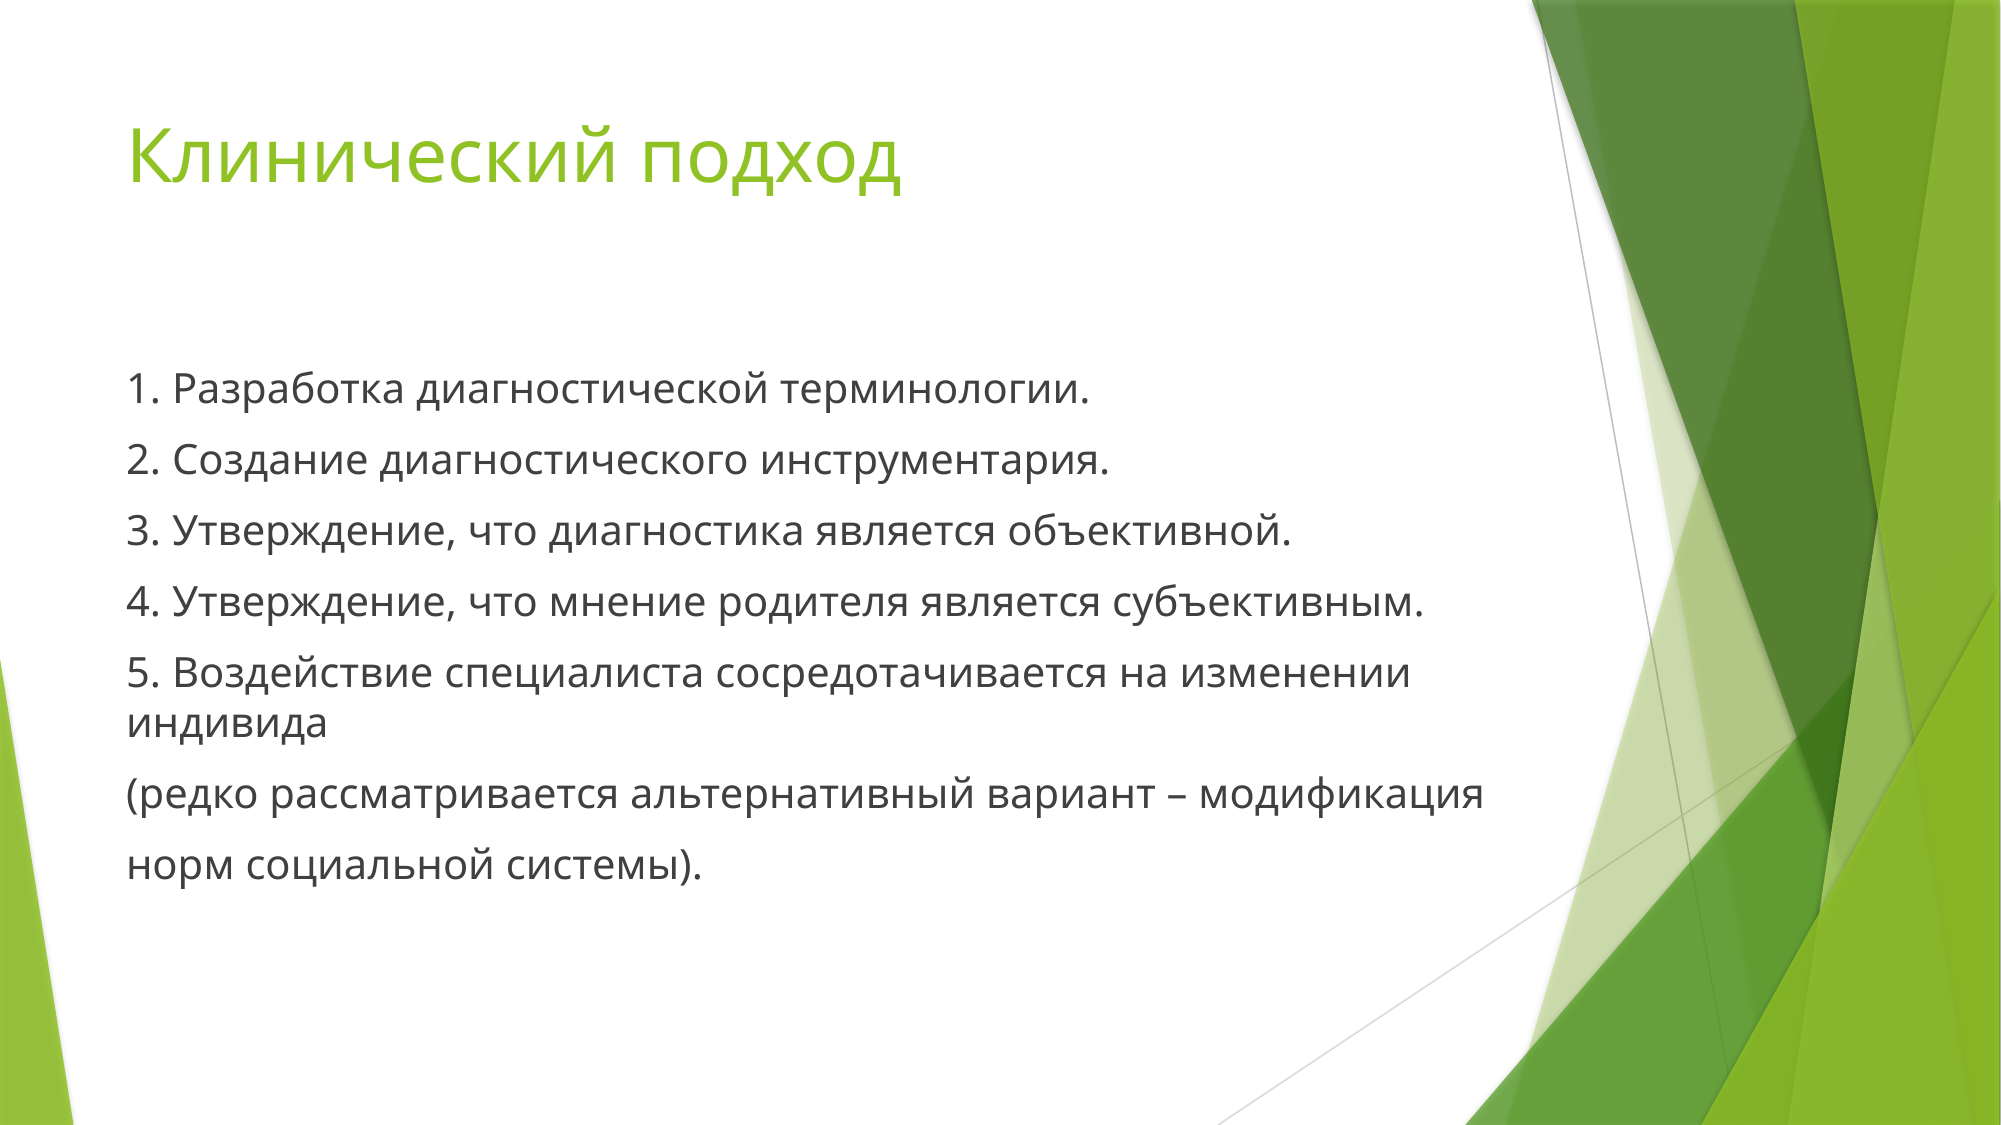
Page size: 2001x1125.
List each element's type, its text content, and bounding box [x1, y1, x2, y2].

title Клинический подход [111, 99, 1522, 317]
list 1. Разработка диагностической терминологии. 2. Создание диагностического инструментария. 3. Утверждение, что диагностика является объективной. 4. Утверждение, что мнение родителя является субъективным. 5. Воздействие специалиста сосредотачивается на изменении индивида (редко рассматривается альтернативный вариант – модификация норм социальной системы). [111, 354, 1522, 992]
